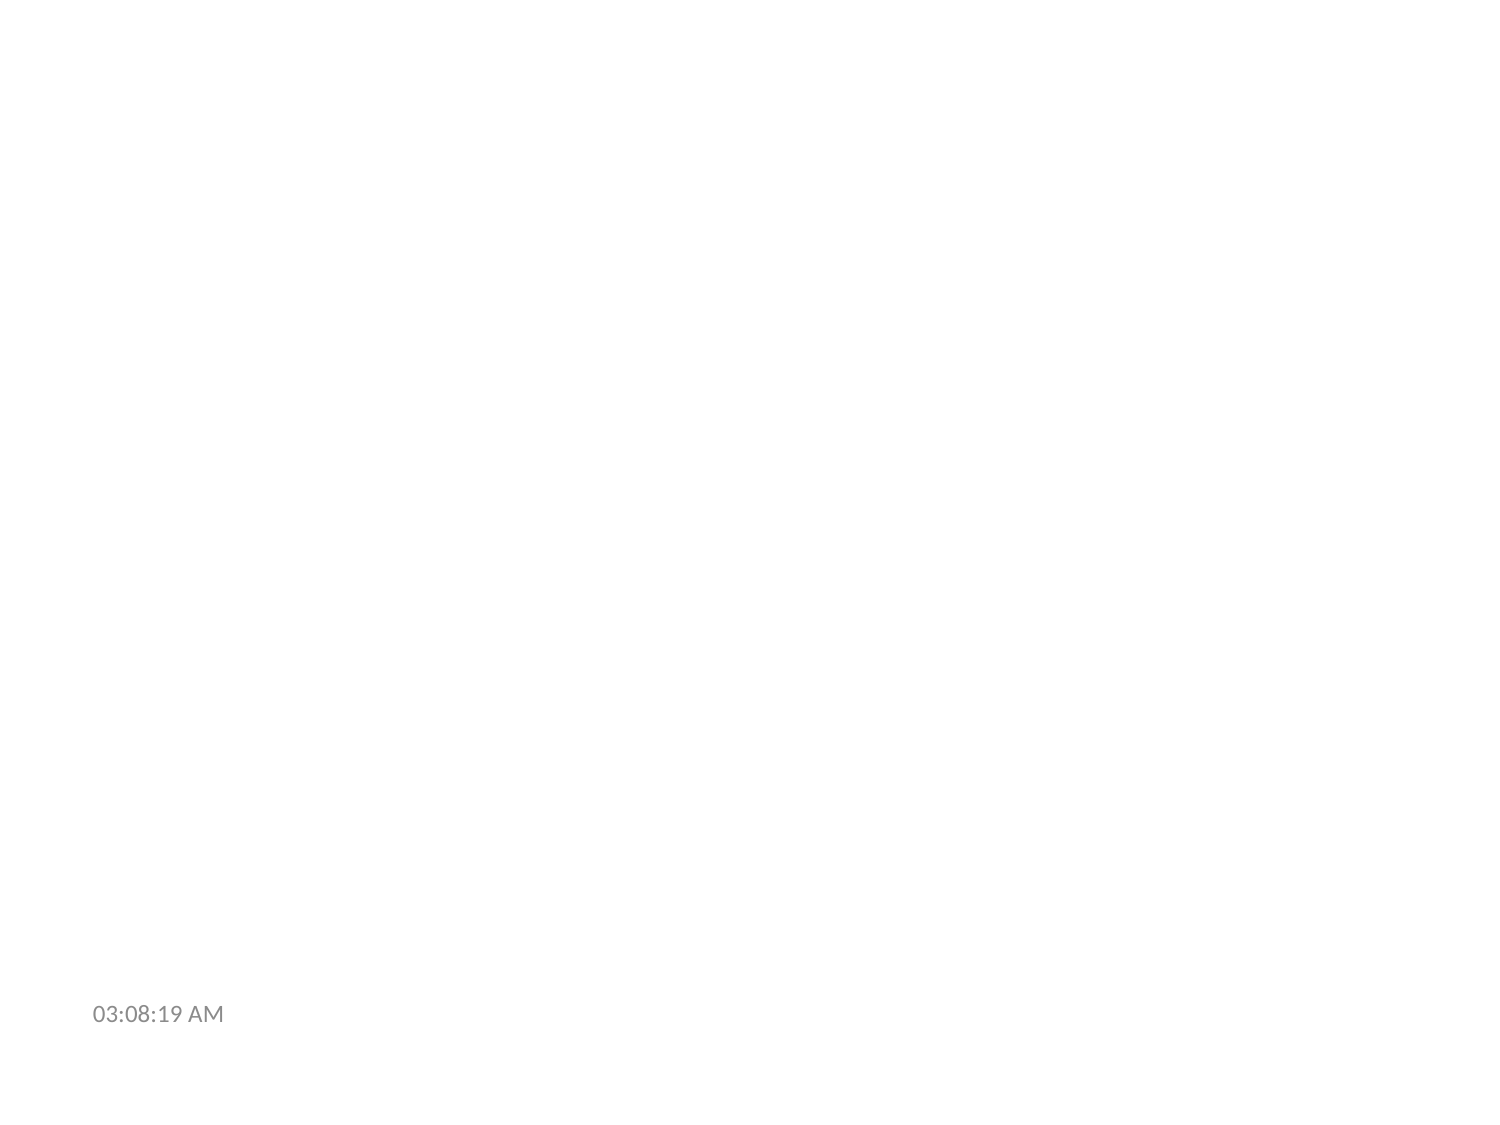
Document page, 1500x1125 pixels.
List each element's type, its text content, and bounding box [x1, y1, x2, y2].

text_box 3:35:09 PM [77, 982, 428, 1043]
